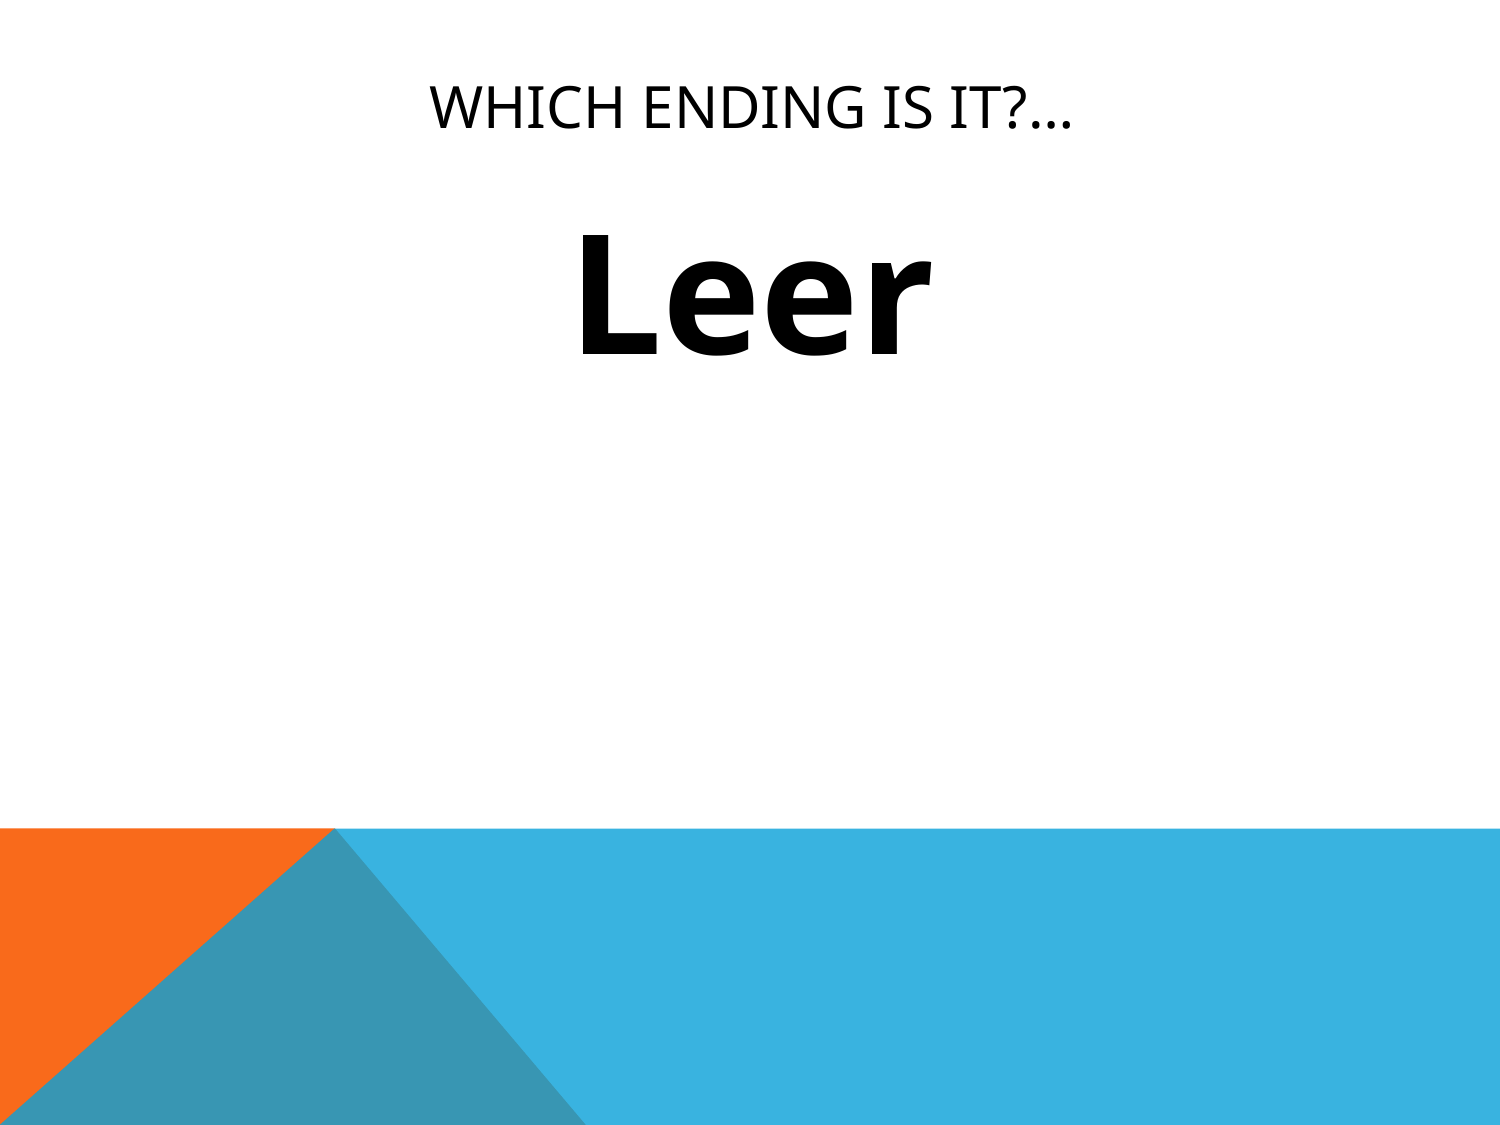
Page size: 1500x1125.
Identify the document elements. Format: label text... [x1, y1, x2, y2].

list Leer [135, 180, 1369, 768]
title Which ending is it?… [135, 60, 1369, 150]
